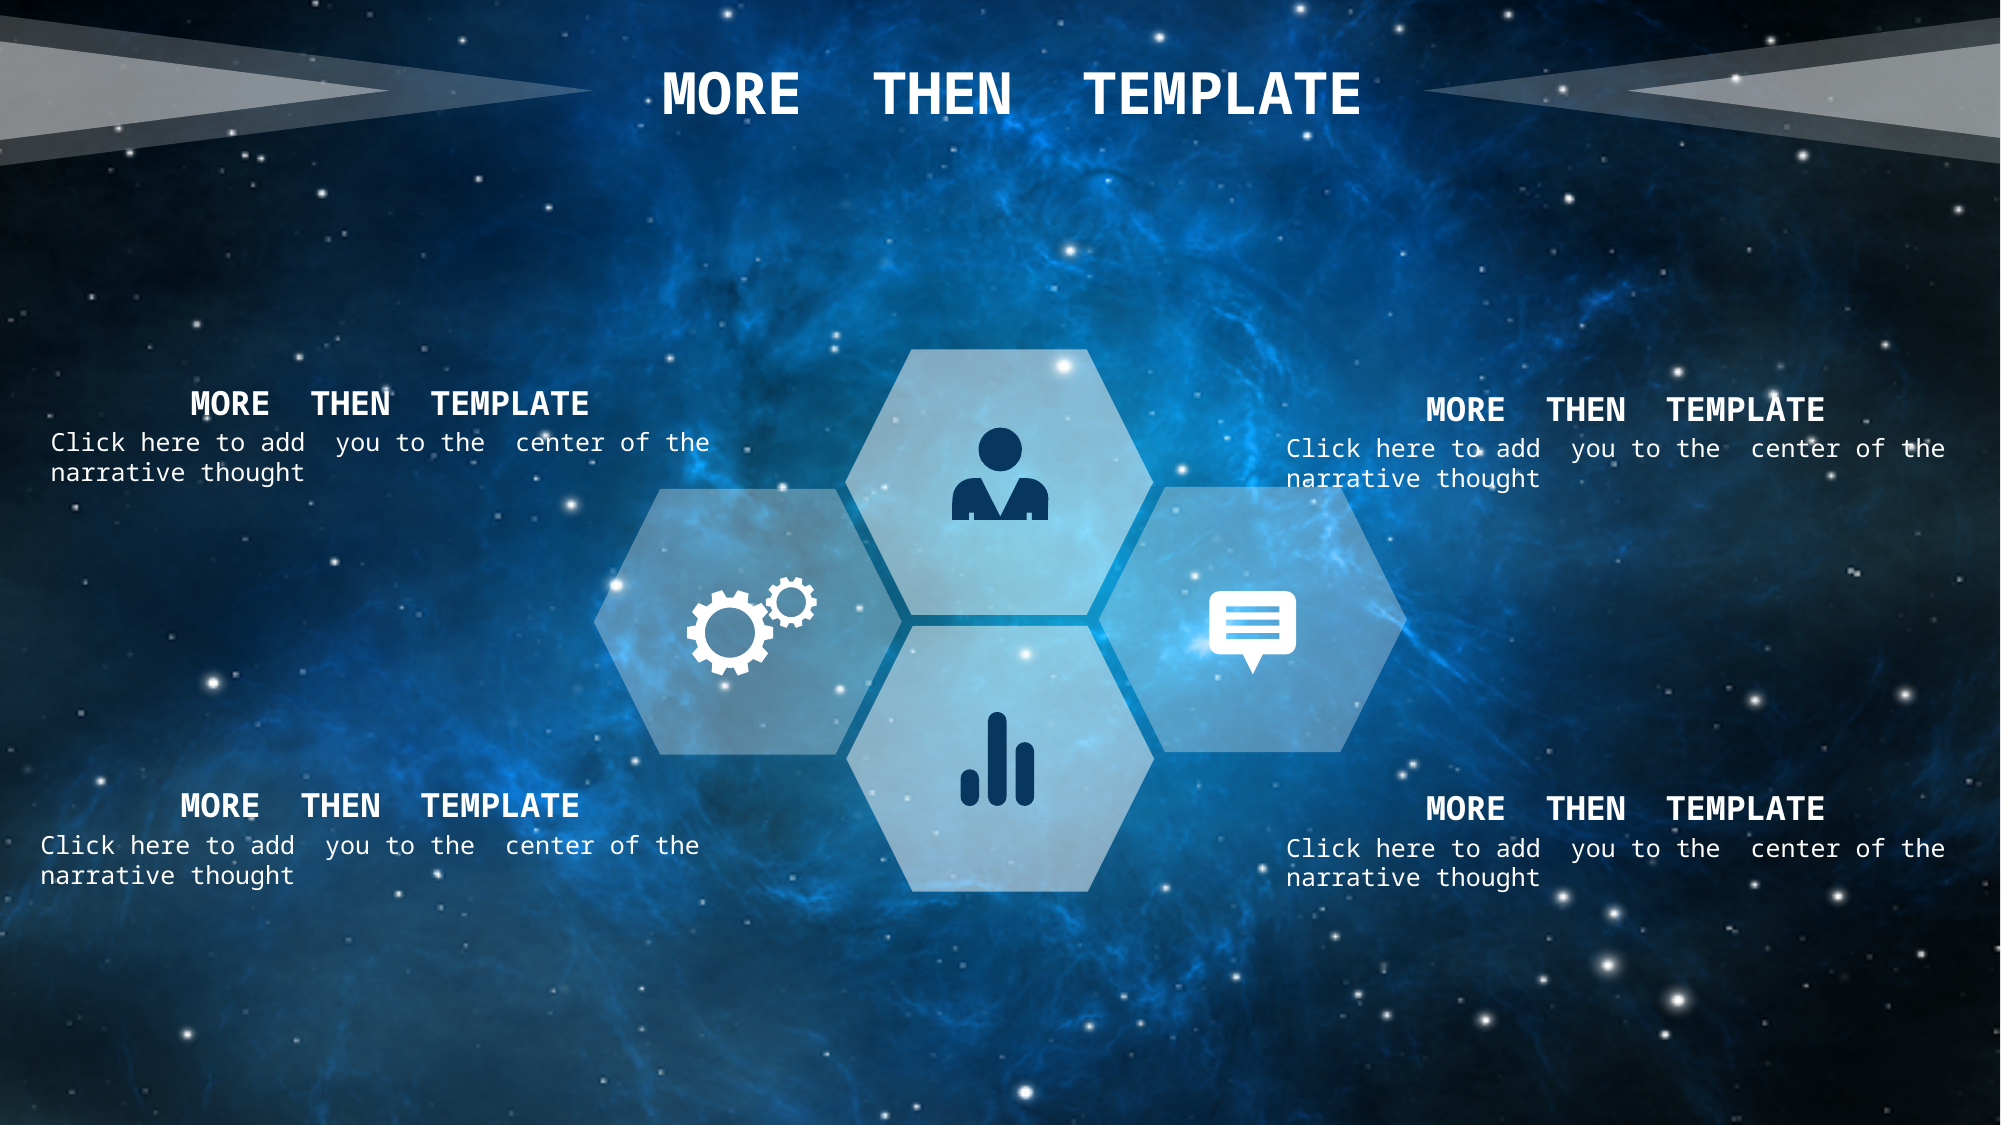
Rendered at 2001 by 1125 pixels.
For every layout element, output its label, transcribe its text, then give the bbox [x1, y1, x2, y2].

picture [0, 0, 2001, 1125]
text_box MORE THEN TEMPLATE Click here to add you to the center of the narrative thought [25, 751, 746, 897]
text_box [1209, 590, 1297, 675]
text_box [846, 625, 1155, 892]
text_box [960, 711, 1035, 807]
text_box [845, 349, 1154, 615]
text_box MORE THEN TEMPLATE Click here to add you to the center of the narrative thought [1271, 355, 1991, 500]
text_box MORE THEN TEMPLATE Click here to add you to the center of the narrative thought [1271, 754, 1991, 900]
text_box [0, 14, 594, 167]
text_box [951, 427, 1049, 521]
text_box [593, 488, 902, 755]
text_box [1422, 14, 2000, 167]
text_box MORE THEN TEMPLATE [618, 40, 1378, 136]
text_box MORE THEN TEMPLATE Click here to add you to the center of the narrative thought [35, 349, 756, 495]
text_box [1098, 486, 1407, 753]
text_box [686, 576, 817, 676]
